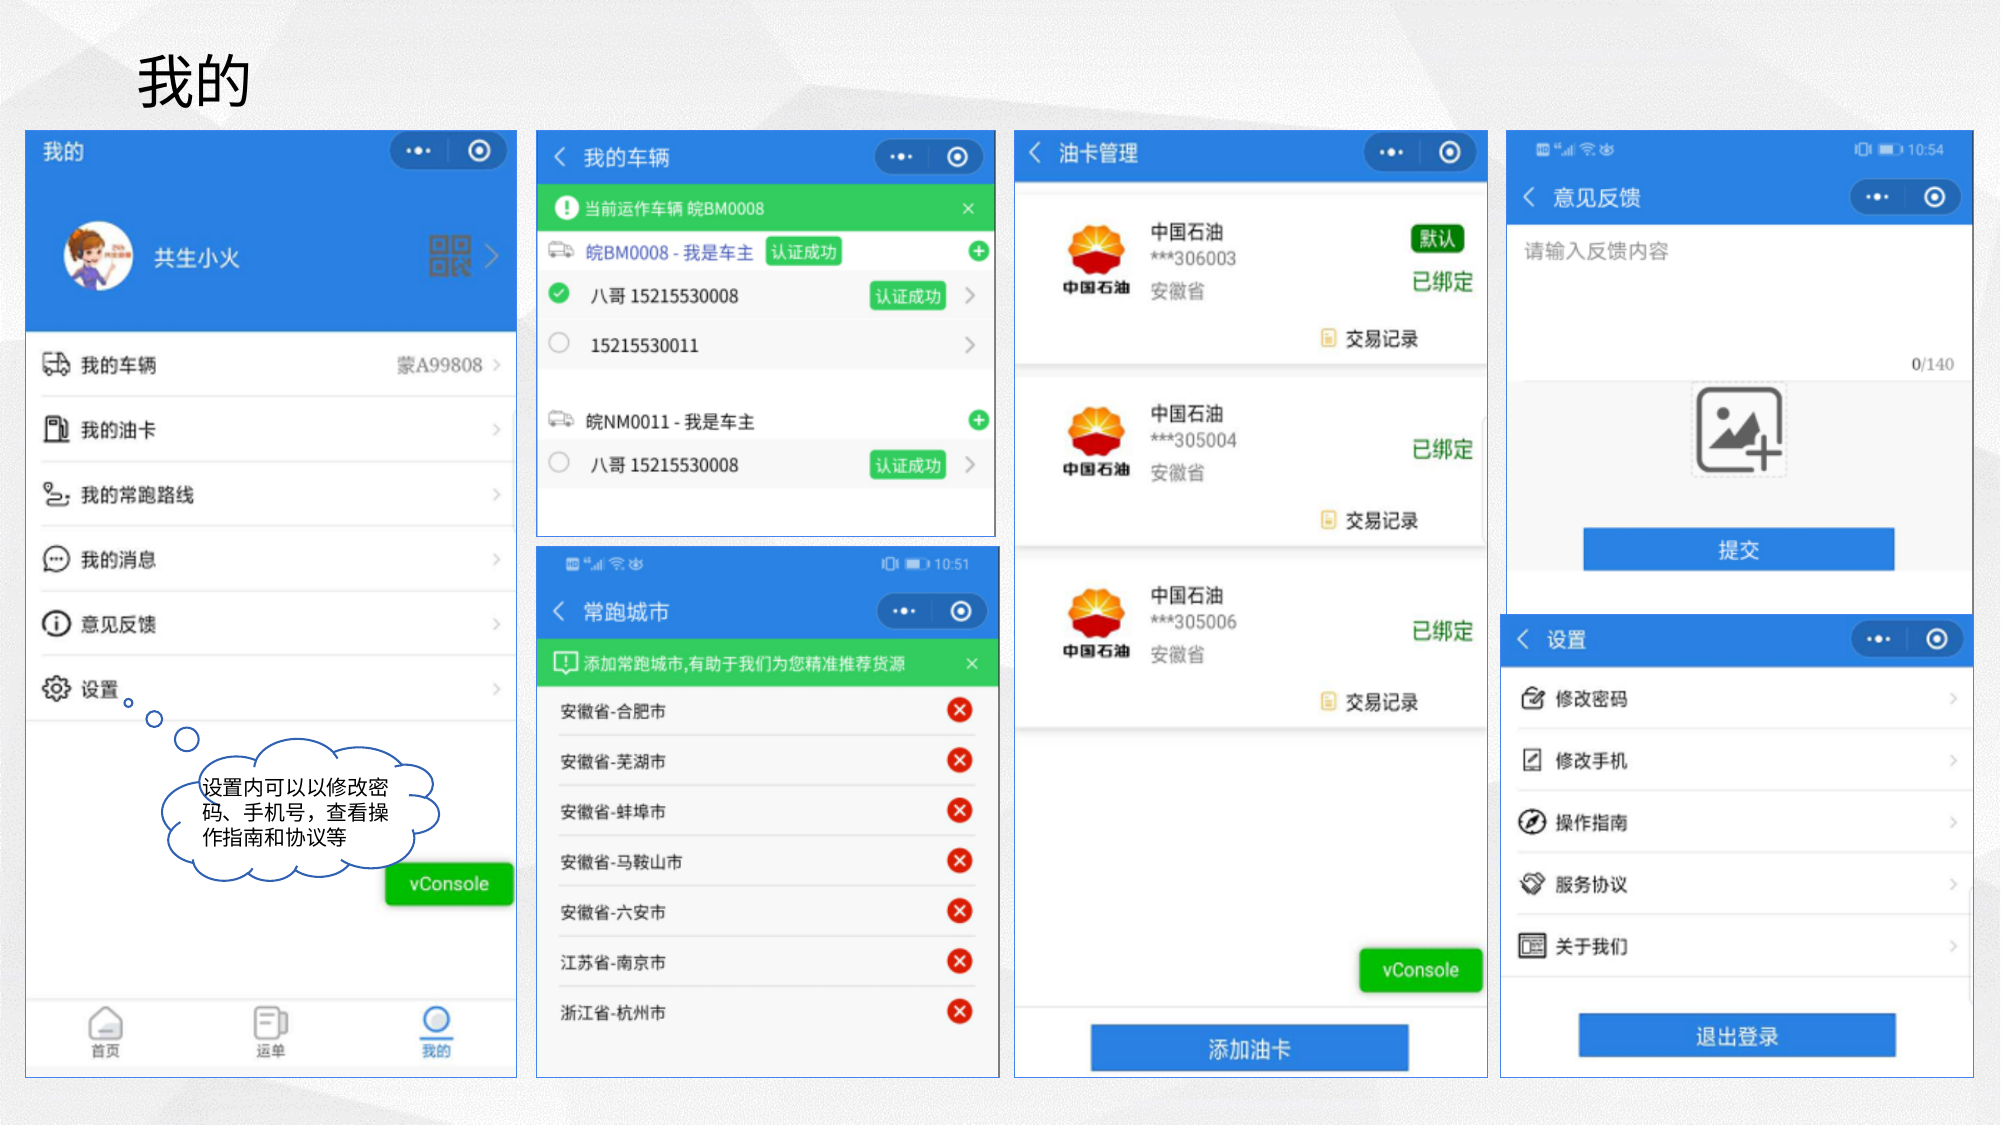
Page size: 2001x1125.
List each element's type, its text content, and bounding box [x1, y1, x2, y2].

text_box 我的 [121, 45, 309, 112]
picture [0, 0, 2001, 1125]
